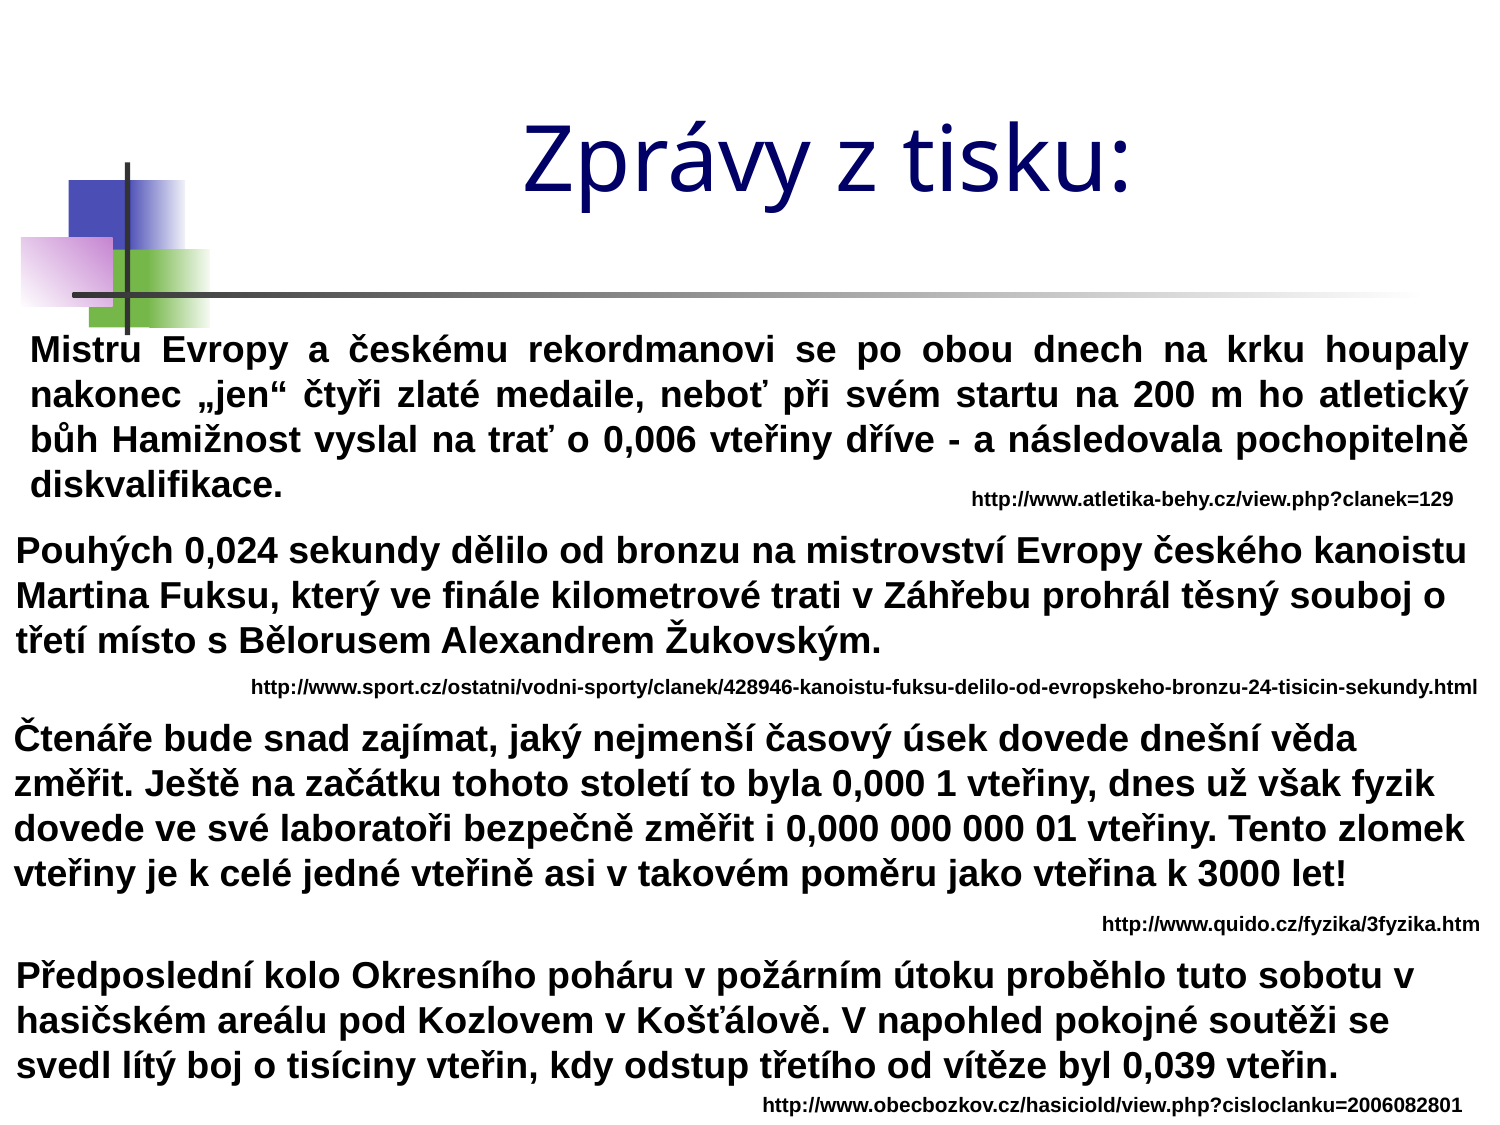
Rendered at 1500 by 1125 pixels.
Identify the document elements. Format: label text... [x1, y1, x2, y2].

text_box http://www.atletika-behy.cz/view.php?clanek=129 [956, 477, 1500, 518]
text_box Čtenáře bude snad zajímat, jaký nejmenší časový úsek dovede dnešní věda změřit. Ještě na začátku tohoto století to byla 0,000 1 vteřiny, dnes už však fyzik dovede ve své laboratoři bezpečně změřit i 0,000 000 000 01 vteřiny. Tento zlomek vteřiny je k celé jedné vteřině asi v takovém poměru jako vteřina k 3000 let! [0, 706, 1500, 901]
text_box Pouhých 0,024 sekundy dělilo od bronzu na mistrovství Evropy českého kanoistu Martina Fuksu, který ve finále kilometrové trati v Záhřebu prohrál těsný souboj o třetí místo s Bělorusem Alexandrem Žukovským. [0, 518, 1500, 668]
text_box Předposlední kolo Okresního poháru v požárním útoku proběhlo tuto sobotu v hasičském areálu pod Kozlovem v Košťálově. V napohled pokojné soutěži se svedl lítý boj o tisíciny vteřin, kdy odstup třetího od vítěze byl 0,039 vteřin. [1, 943, 1500, 1094]
title Zprávy z tisku: [188, 34, 1468, 276]
text_box http://www.sport.cz/ostatni/vodni-sporty/clanek/428946-kanoistu-fuksu-delilo-od-evropskeho-bronzu-24-tisicin-sekundy.html [236, 668, 1500, 706]
text_box http://www.quido.cz/fyzika/3fyzika.htm [1087, 903, 1496, 943]
text_box http://www.obecbozkov.cz/hasiciold/view.php?cisloclanku=2006082801 [747, 1084, 1498, 1125]
text_box Mistru Evropy a českému rekordmanovi se po obou dnech na krku houpaly nakonec „jen“ čtyři zlaté medaile, neboť při svém startu na 200 m ho atletický bůh Hamižnost vyslal na trať o 0,006 vteřiny dříve - a následovala pochopitelně diskvalifikace. [0, 317, 1500, 518]
